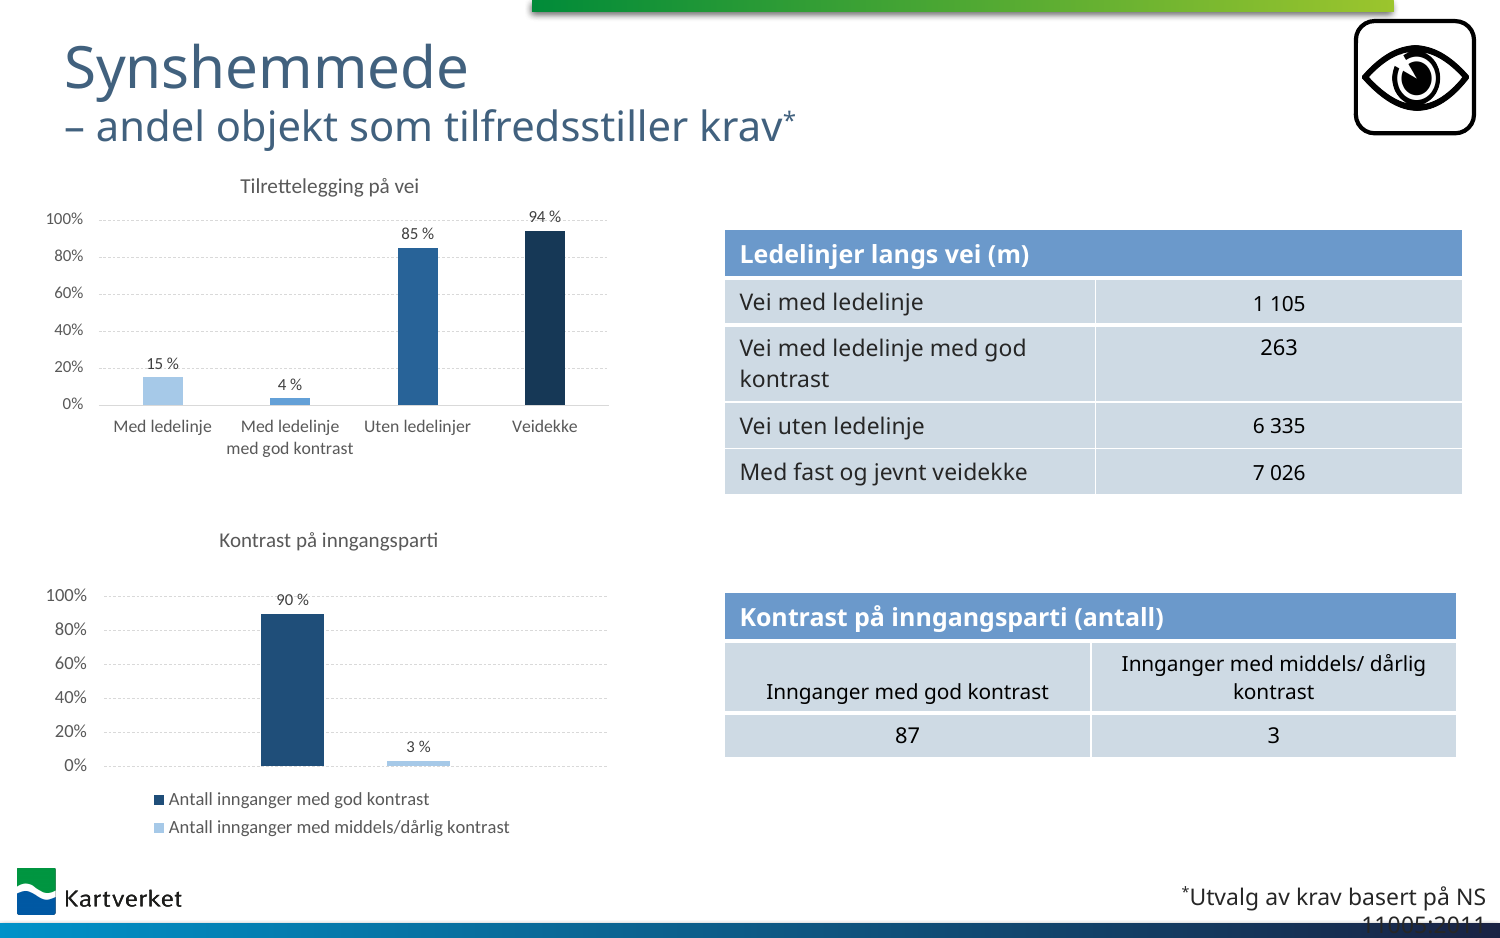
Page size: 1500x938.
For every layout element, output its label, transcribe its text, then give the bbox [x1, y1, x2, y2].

table_cell 1 105 [1096, 280, 1462, 323]
table_cell Vei uten ledelinje [725, 403, 1095, 448]
picture [41, 520, 617, 846]
picture [41, 166, 619, 492]
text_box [1355, 20, 1475, 134]
table_cell Innganger med middels/ dårlig kontrast [1092, 643, 1456, 711]
table_cell Vei med ledelinje med god kontrast [725, 327, 1095, 401]
table_cell 87 [725, 715, 1090, 757]
table_cell 6 335 [1096, 403, 1462, 448]
table_cell Med fast og jevnt veidekke [725, 449, 1095, 494]
table_cell Innganger med god kontrast [725, 643, 1090, 711]
text_box Synshemmede – andel objekt som tilfredsstiller krav* [49, 24, 1431, 158]
table_cell 263 [1096, 327, 1462, 401]
text_box *Utvalg av krav basert på NS 11005:2011 [1068, 873, 1500, 938]
table_cell Vei med ledelinje [725, 280, 1095, 323]
table_header Ledelinjer langs vei (m) [725, 230, 1462, 276]
table_cell 3 [1092, 715, 1456, 757]
table_cell 7 026 [1096, 449, 1462, 494]
table_header Kontrast på inngangsparti (antall) [725, 593, 1456, 639]
